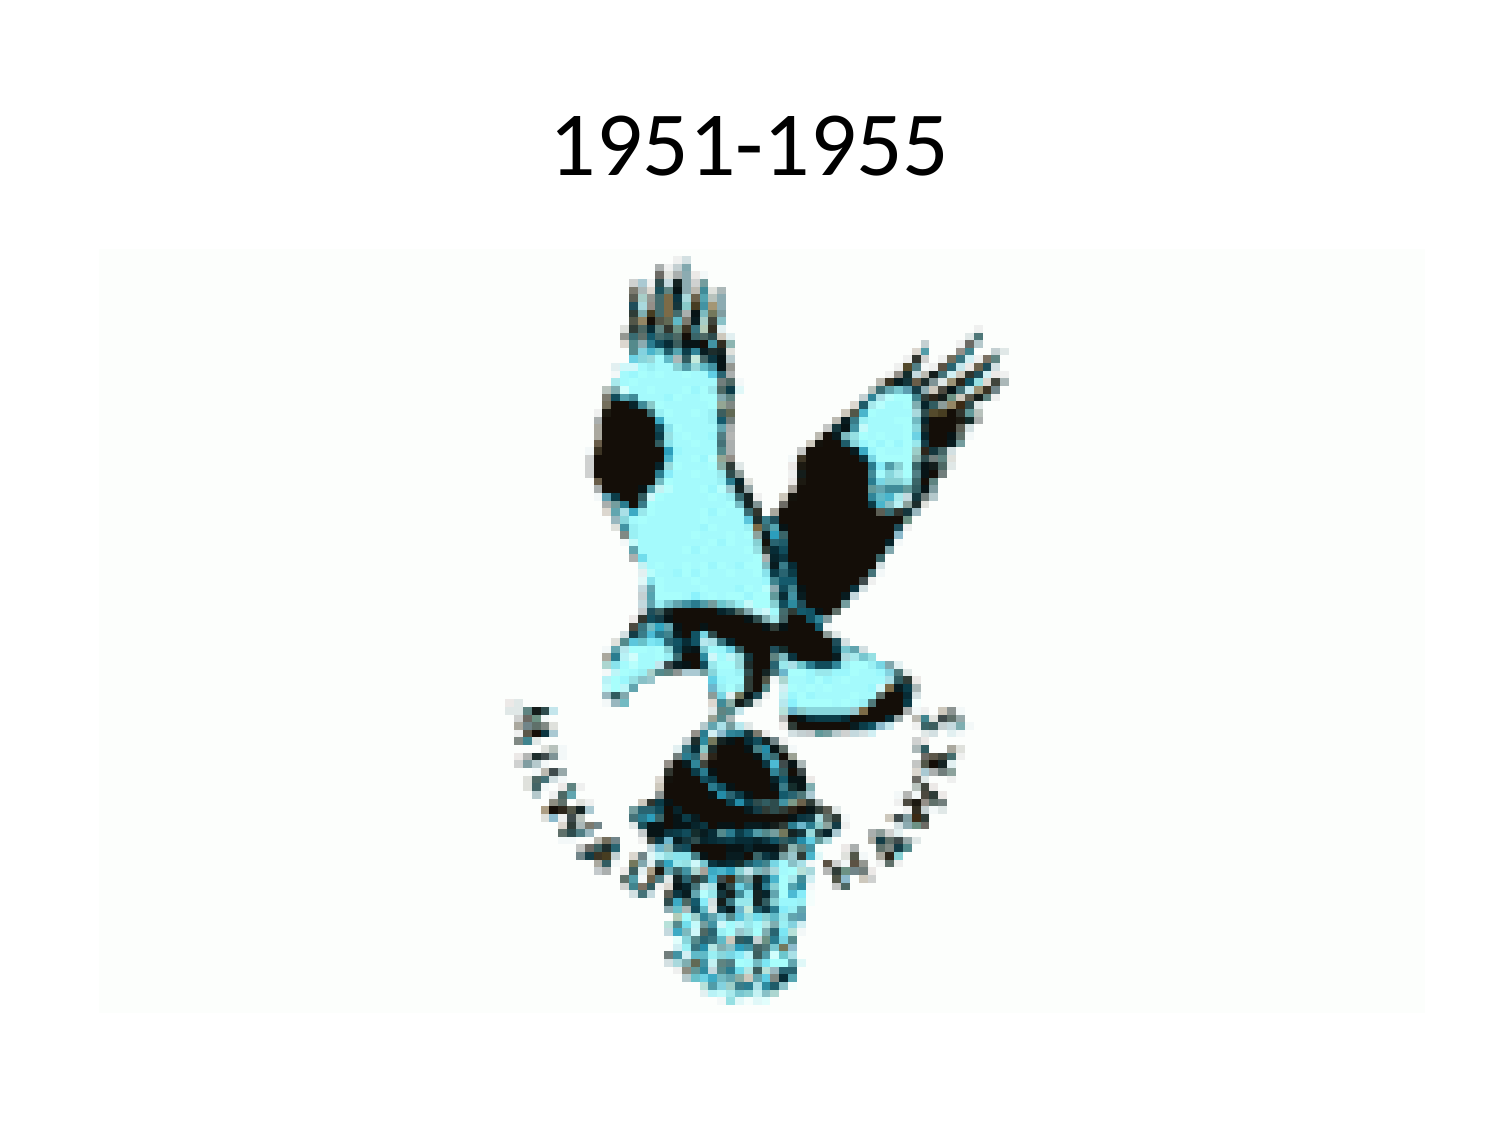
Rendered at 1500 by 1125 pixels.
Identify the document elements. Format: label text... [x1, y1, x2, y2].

title 1951-1955 [75, 45, 1425, 233]
picture [99, 249, 1426, 1013]
